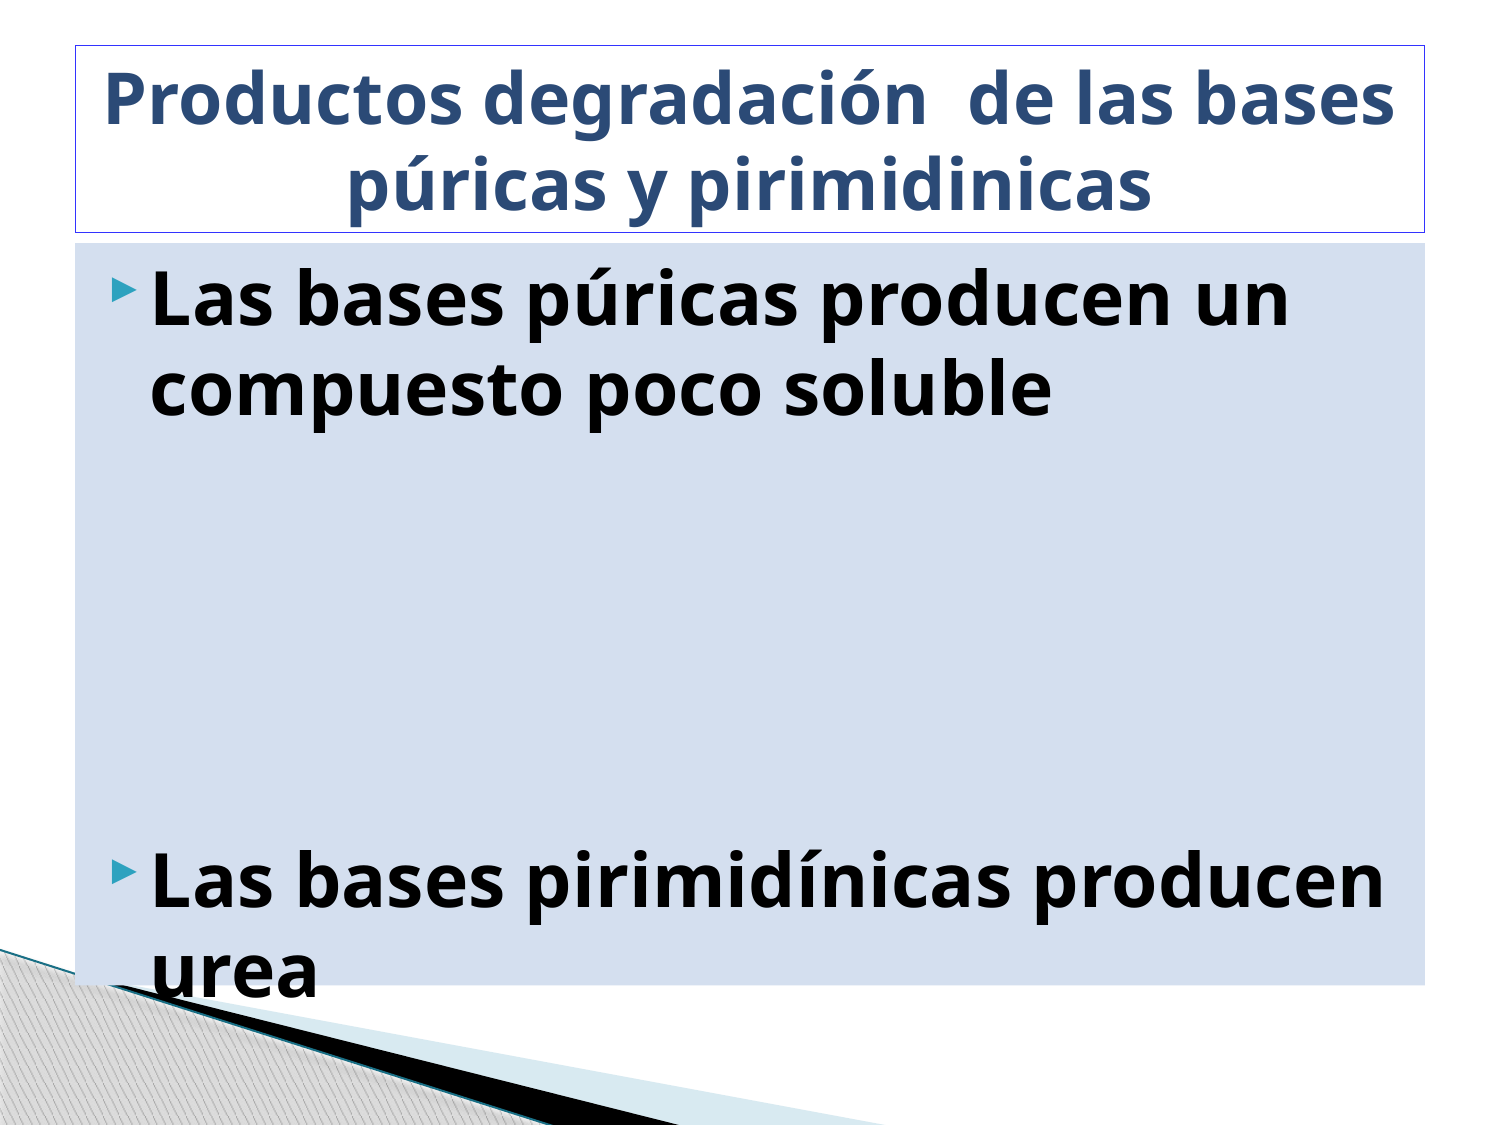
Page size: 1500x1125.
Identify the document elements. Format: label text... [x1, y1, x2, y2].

list Las bases púricas producen un compuesto poco soluble Las bases pirimidínicas producen urea [75, 243, 1425, 986]
title Productos degradación de las bases púricas y pirimidinicas [75, 45, 1425, 233]
